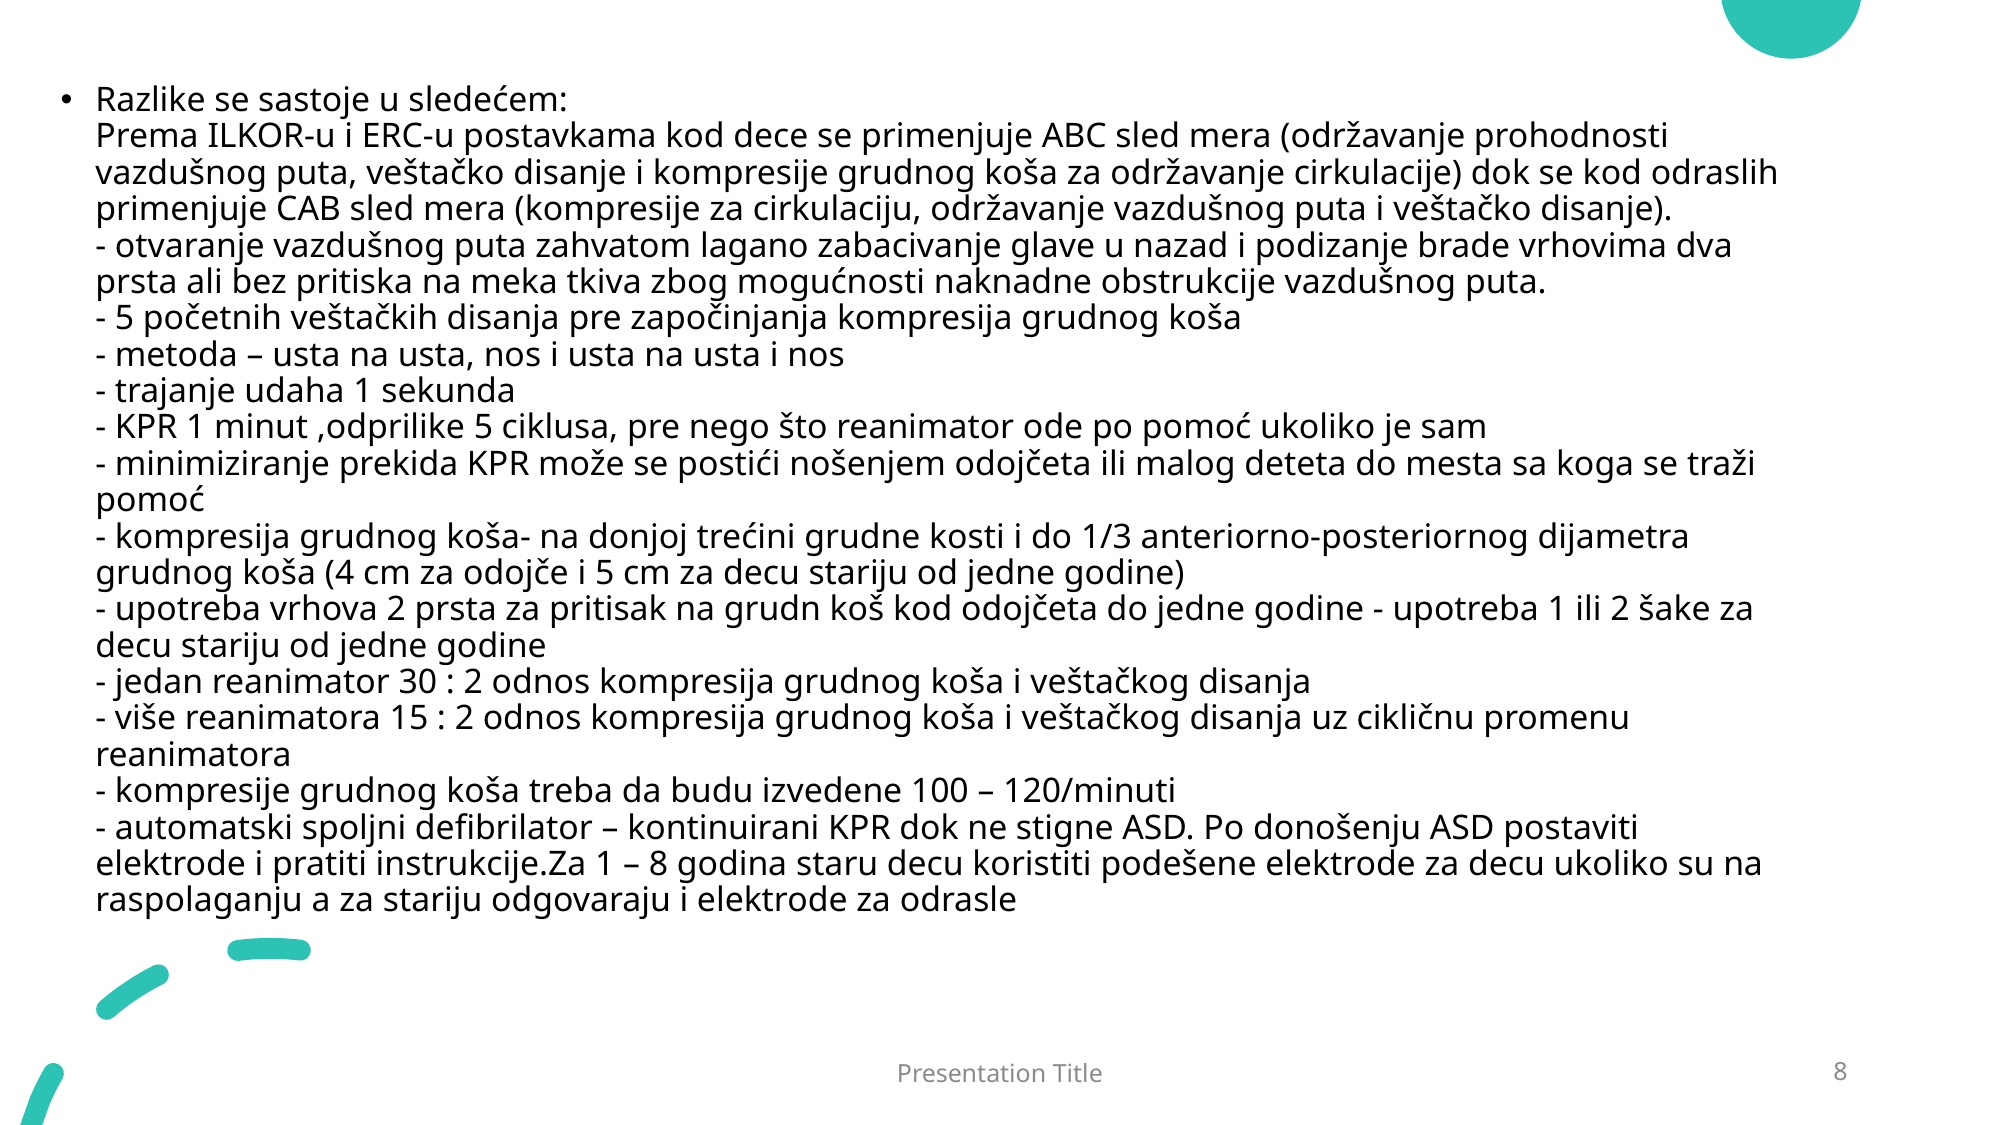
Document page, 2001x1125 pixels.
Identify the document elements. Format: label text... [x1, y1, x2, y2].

slide_number 8 [1412, 1042, 1863, 1103]
list Razlike se sastoje u sledećem: Prema ILKOR-u i ERC-u postavkama kod dece se primenjuje ABC sled mera (održavanje prohodnosti vazdušnog puta, veštačko disanje i kompresije grudnog koša za održavanje cirkulacije) dok se kod odraslih primenjuje CAB sled mera (kompresije za cirkulaciju, održavanje vazdušnog puta i veštačko disanje). - otvaranje vazdušnog puta zahvatom lagano zabacivanje glave u nazad i podizanje brade vrhovima dva prsta ali bez pritiska na meka tkiva zbog mogućnosti naknadne obstrukcije vazdušnog puta. - 5 početnih veštačkih disanja pre započinjanja kompresija grudnog koša - metoda – usta na usta, nos i usta na usta i nos - trajanje udaha 1 sekunda - KPR 1 minut ,odprilike 5 ciklusa, pre nego što reanimator ode po pomoć ukoliko je sam - minimiziranje prekida KPR može se postići nošenjem odojčeta ili malog deteta do mesta sa koga se traži pomoć - kompresija grudnog koša- na donjoj trećini grudne kosti i do 1/3 anteriorno-posteriornog dijametra grudnog koša (4 cm za odojče i 5 cm za decu stariju od jedne godine) - upotreba vrhova 2 prsta za pritisak na grudn koš kod odojčeta do jedne godine - upotreba 1 ili 2 šake za decu stariju od jedne godine - jedan reanimator 30 : 2 odnos kompresija grudnog koša i veštačkog disanja - više reanimatora 15 : 2 odnos kompresija grudnog koša i veštačkog disanja uz cikličnu promenu reanimatora - kompresije grudnog koša treba da budu izvedene 100 – 120/minuti - automatski spoljni defibrilator – kontinuirani KPR dok ne stigne ASD. Po donošenju ASD postaviti elektrode i pratiti instrukcije.Za 1 – 8 godina staru decu koristiti podešene elektrode za decu ukoliko su na raspolaganju a za stariju odgovaraju i elektrode za odrasle [45, 75, 1806, 949]
footer Presentation Title [662, 1042, 1338, 1103]
